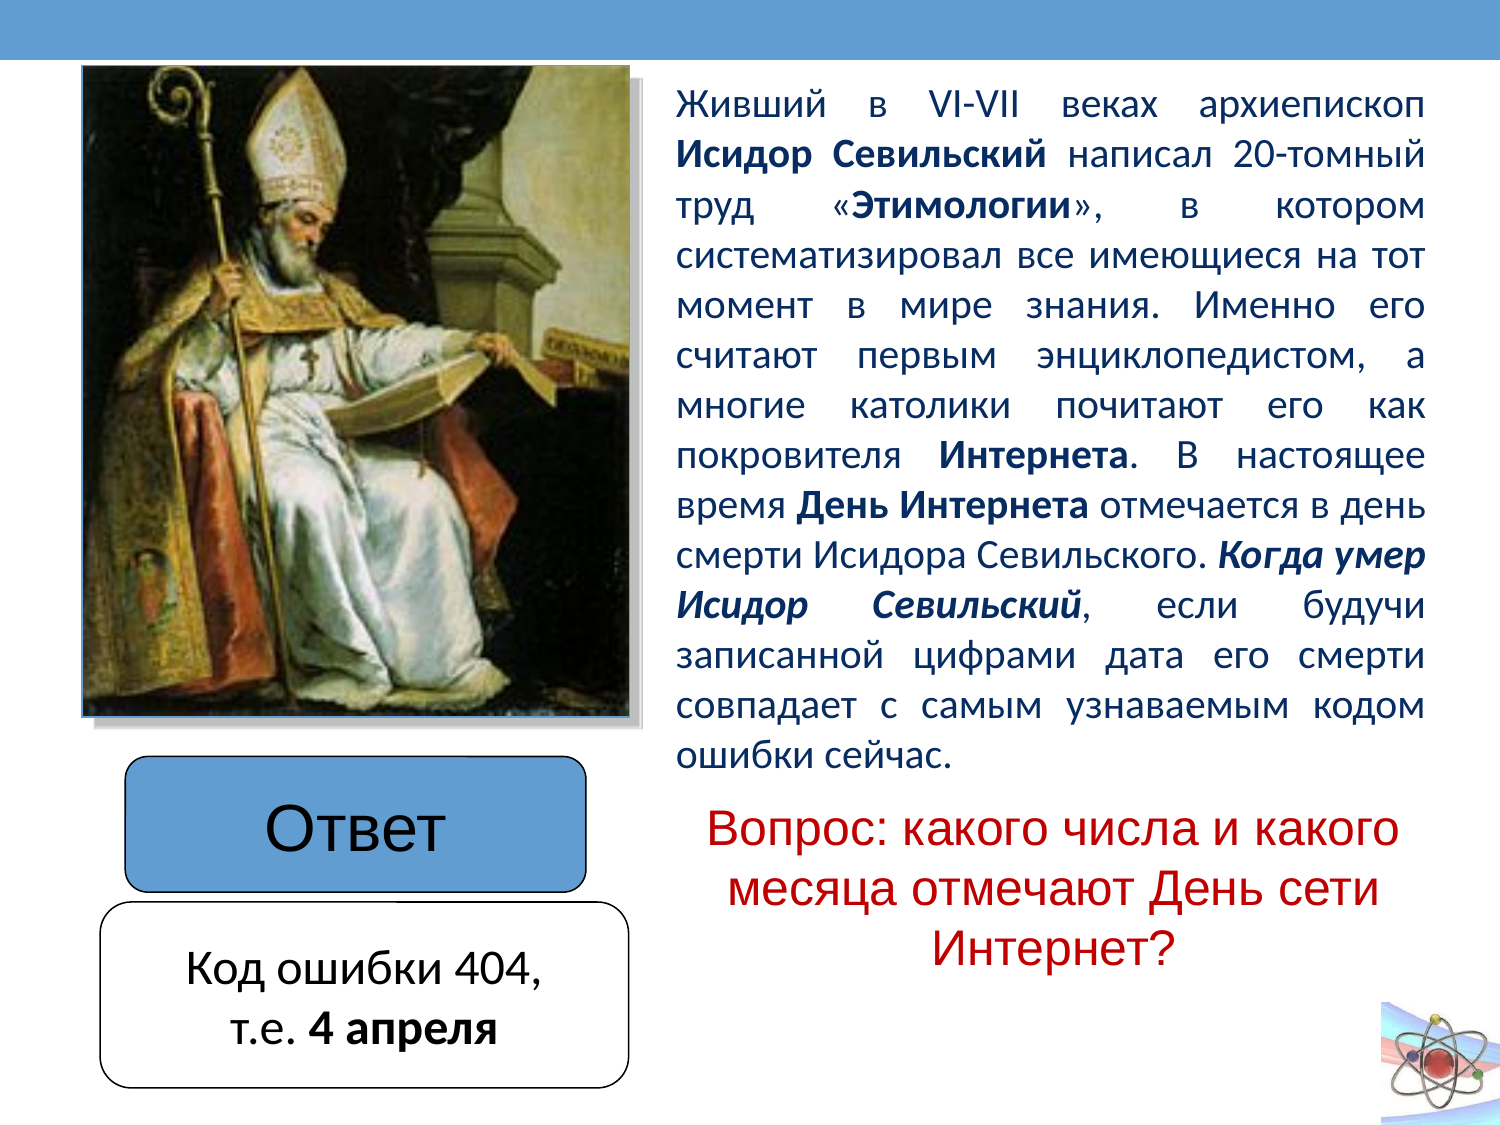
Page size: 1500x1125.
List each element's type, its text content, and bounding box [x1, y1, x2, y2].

text_box Вопрос: какого числа и какого месяца отмечают День сети Интернет? [667, 788, 1441, 984]
picture [82, 66, 629, 717]
text_box Ответ [125, 756, 586, 893]
text_box Код ошибки 404, т.е. 4 апреля [100, 901, 629, 1088]
text_box Живший в VI-VII веках архиепископ Исидор Севильский написал 20-томный труд «Этимологии», в котором систематизировал все имеющиеся на тот момент в мире знания. Именно его считают первым энциклопедистом, а многие католики почитают его как покровителя Интернета. В настоящее время День Интернета отмечается в день смерти Исидора Севильского. Когда умер Исидор Севильский, если будучи записанной цифрами дата его смерти совпадает с самым узнаваемым кодом ошибки сейчас. [661, 68, 1441, 775]
picture [1381, 1002, 1500, 1125]
